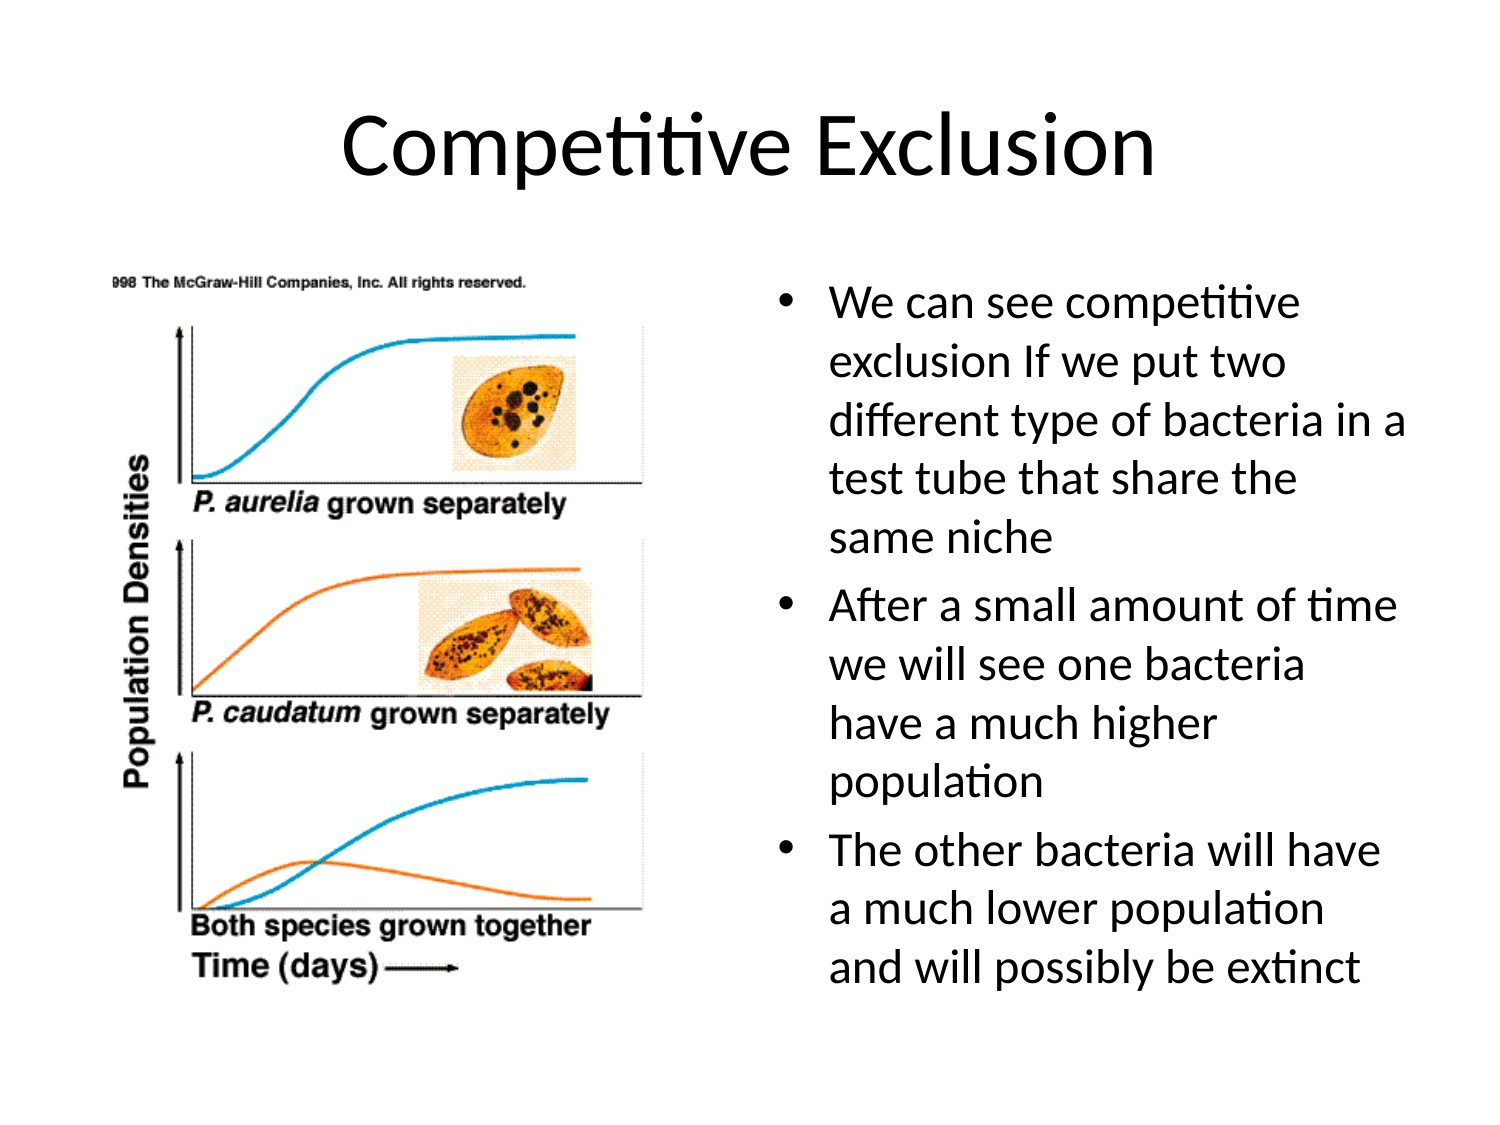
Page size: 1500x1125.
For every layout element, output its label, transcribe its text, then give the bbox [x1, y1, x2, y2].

list We can see competitive exclusion If we put two different type of bacteria in a test tube that share the same niche After a small amount of time we will see one bacteria have a much higher population The other bacteria will have a much lower population and will possibly be extinct [762, 262, 1425, 1005]
title Competitive Exclusion [75, 45, 1425, 233]
picture [112, 274, 664, 1016]
